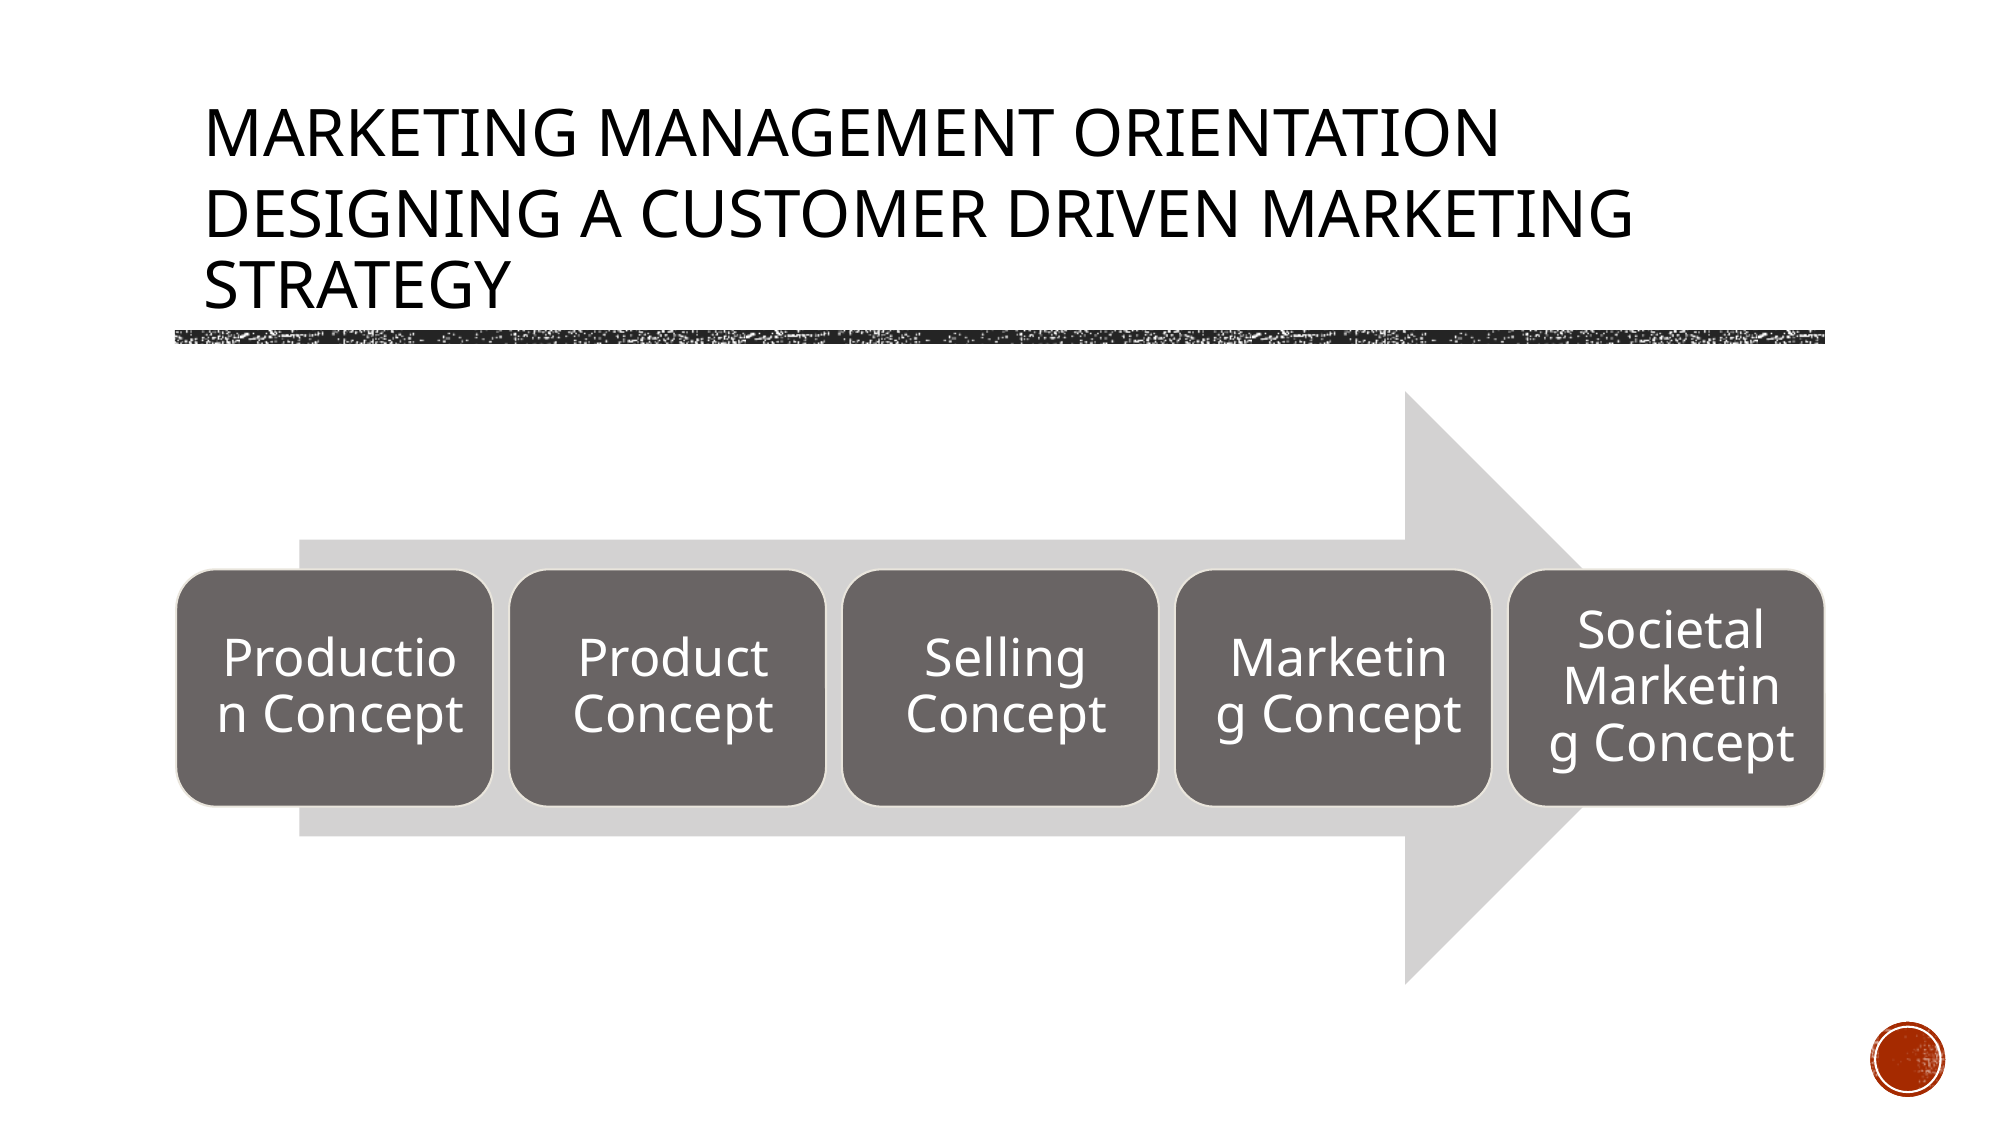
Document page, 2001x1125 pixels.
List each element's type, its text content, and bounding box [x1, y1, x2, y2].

text_box Marketing Management Orientation Designing a Customer Driven Marketing Strategy [175, 79, 1826, 329]
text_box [1872, 1024, 1943, 1095]
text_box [176, 392, 1824, 984]
text_box [174, 329, 1826, 344]
